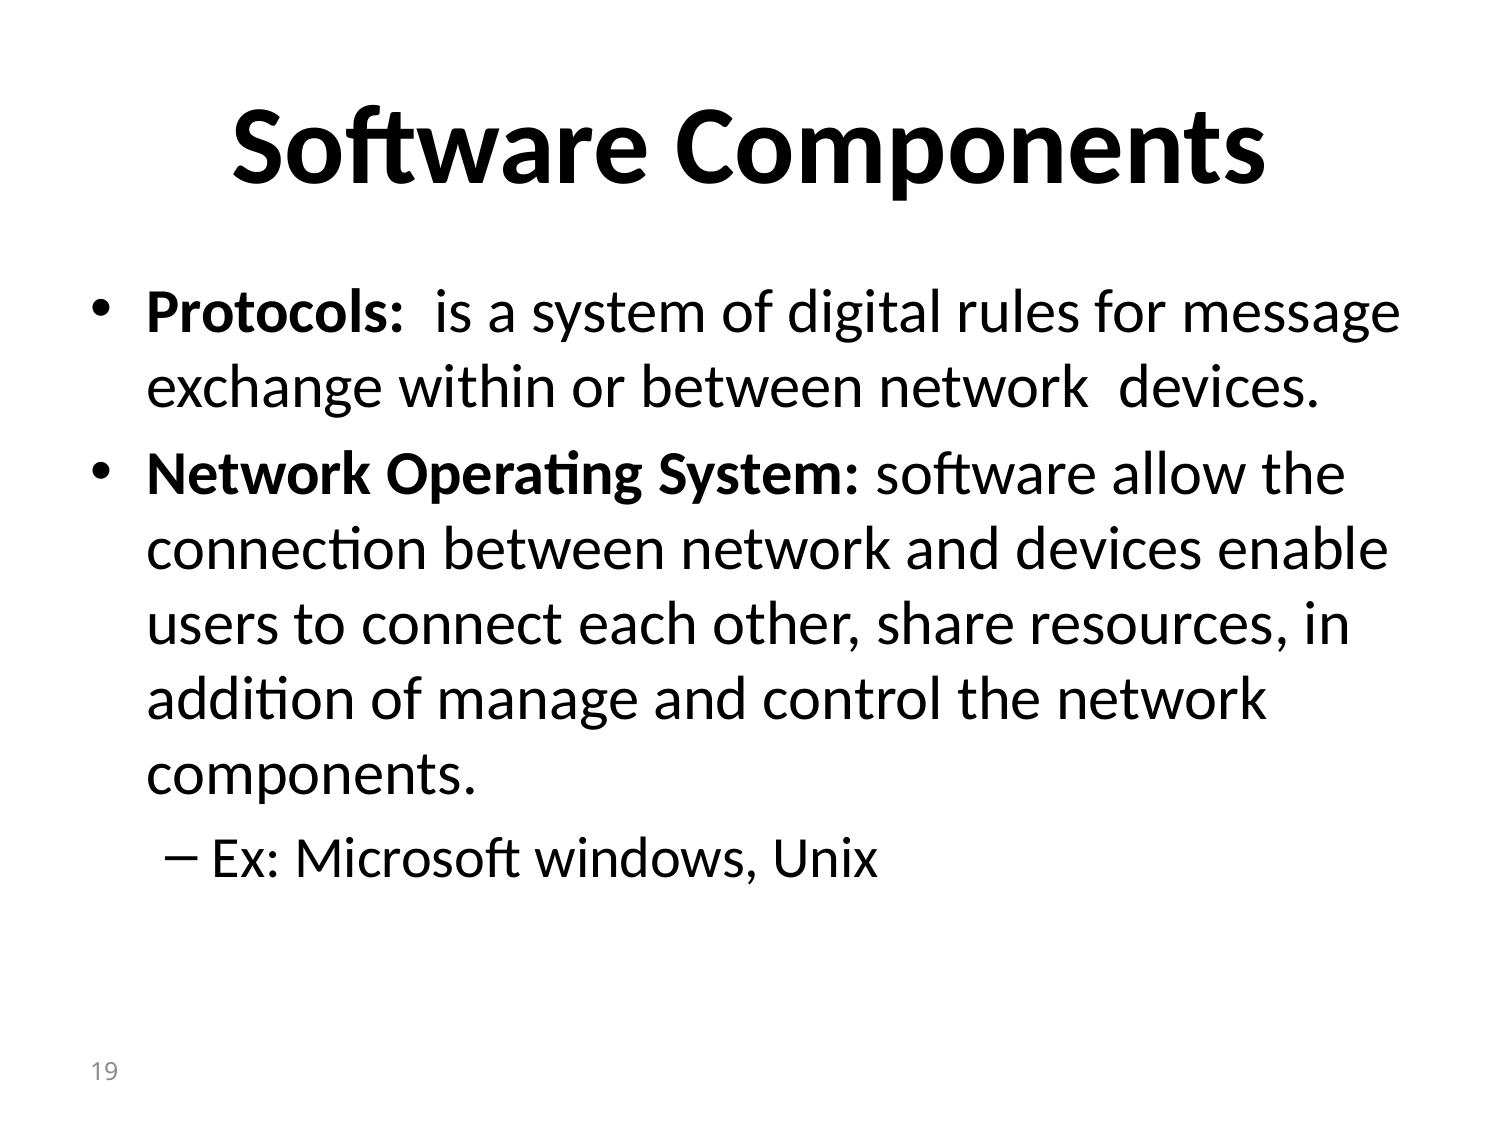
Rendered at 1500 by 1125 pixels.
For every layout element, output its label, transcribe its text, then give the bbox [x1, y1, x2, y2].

title Software Components [75, 45, 1425, 233]
slide_number 19 [75, 1042, 425, 1103]
list Protocols: is a system of digital rules for message exchange within or between network devices. Network Operating System: software allow the connection between network and devices enable users to connect each other, share resources, in addition of manage and control the network components. Ex: Microsoft windows, Unix [75, 262, 1425, 1005]
